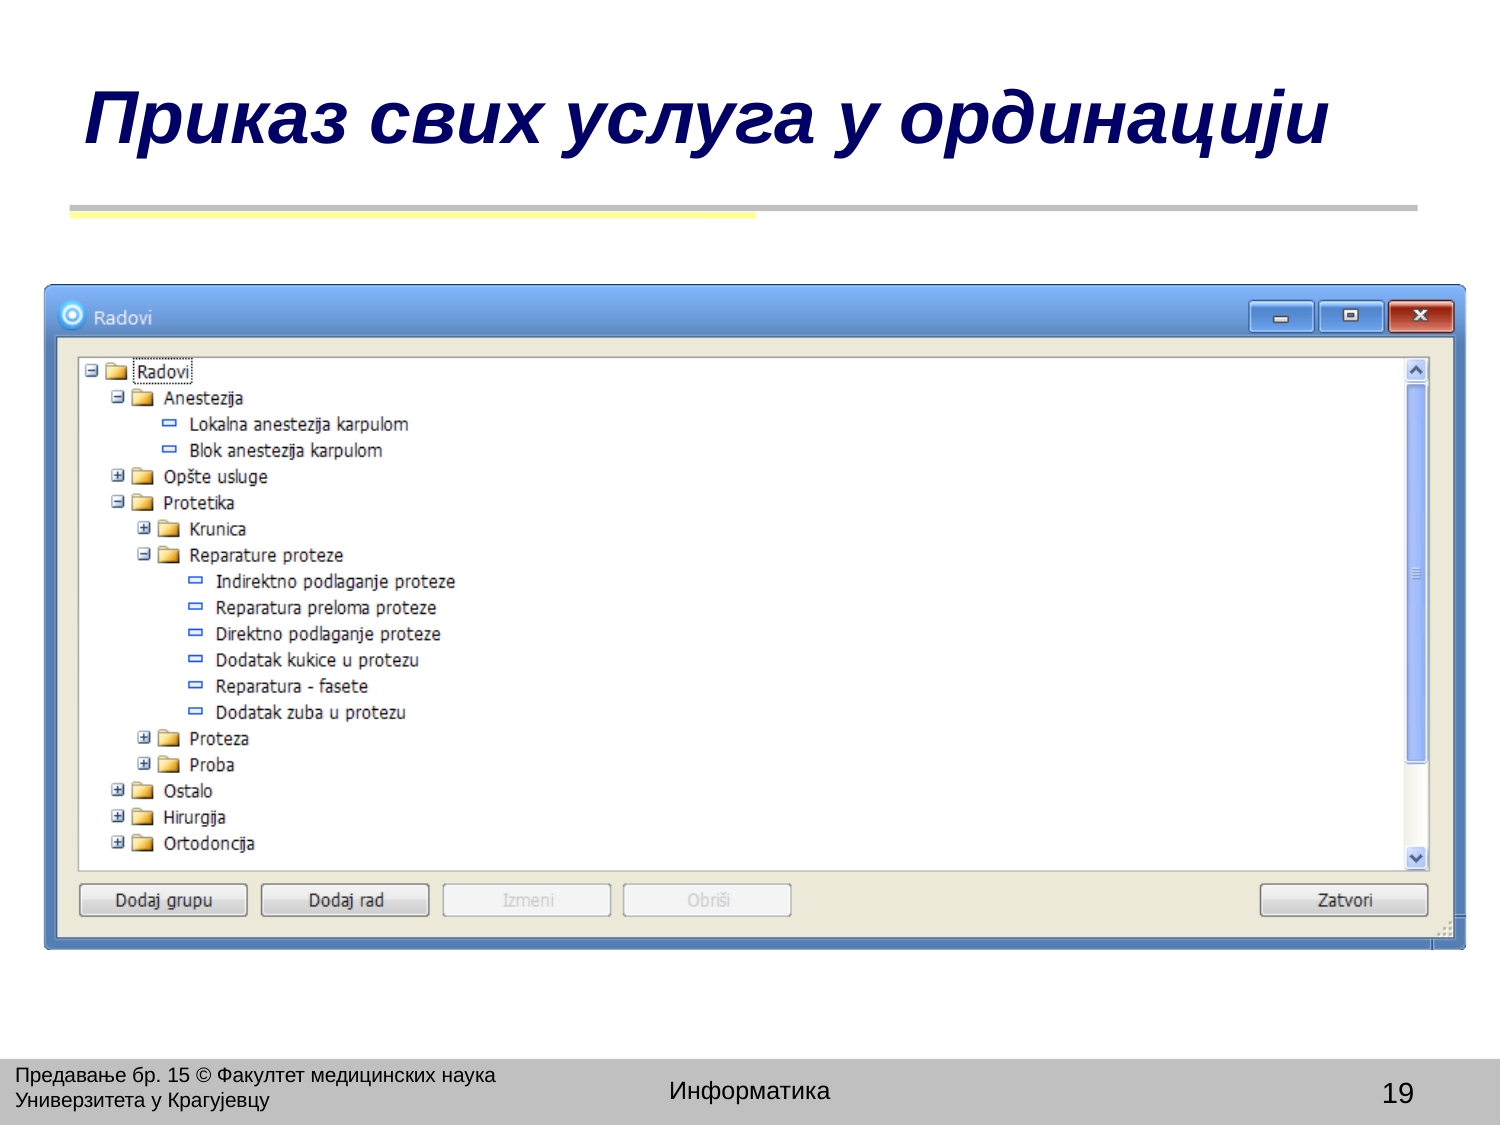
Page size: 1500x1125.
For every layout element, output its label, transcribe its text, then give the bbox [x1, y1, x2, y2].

slide_number 19 [1079, 1066, 1430, 1125]
picture [43, 283, 1467, 950]
slide_number Предавање бр. 15 © Факултет медицинских наука Универзитета у Крагујевцу [0, 1053, 634, 1108]
footer Информатика [512, 1066, 988, 1125]
title Приказ свих услуга у ординацији [69, 19, 1426, 208]
